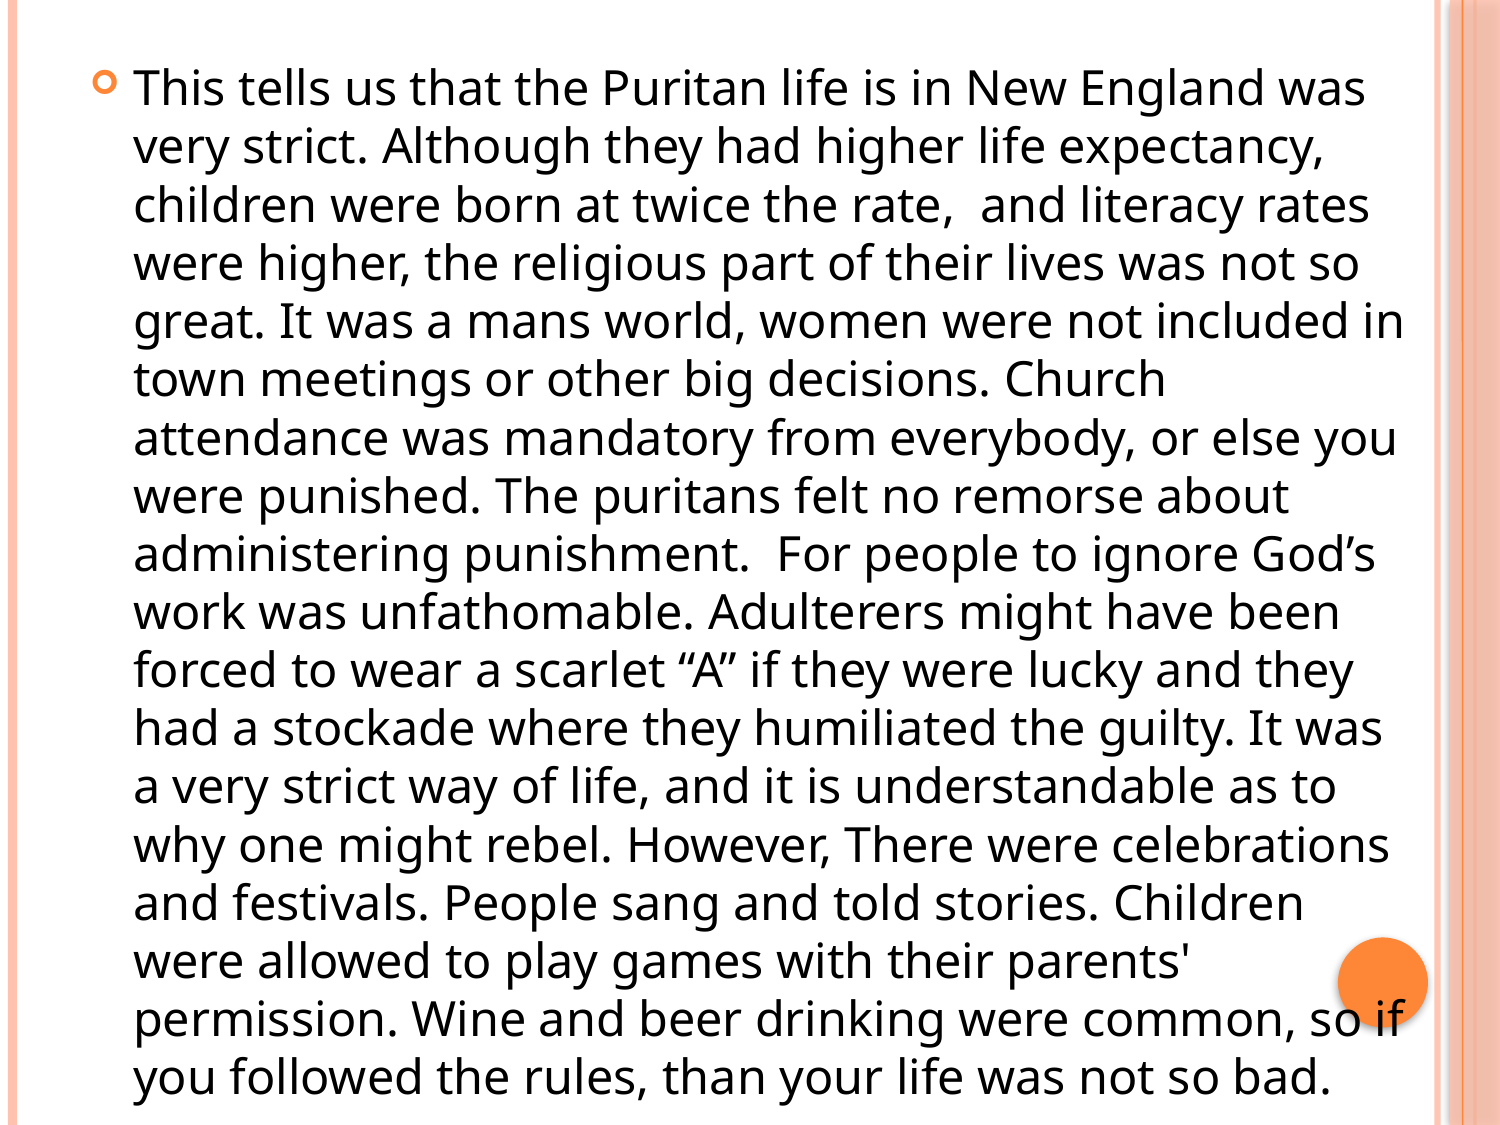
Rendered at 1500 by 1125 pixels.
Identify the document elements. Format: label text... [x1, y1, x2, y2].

list This tells us that the Puritan life is in New England was very strict. Although they had higher life expectancy, children were born at twice the rate, and literacy rates were higher, the religious part of their lives was not so great. It was a mans world, women were not included in town meetings or other big decisions. Church attendance was mandatory from everybody, or else you were punished. The puritans felt no remorse about administering punishment. For people to ignore God’s work was unfathomable. Adulterers might have been forced to wear a scarlet “A” if they were lucky and they had a stockade where they humiliated the guilty. It was a very strict way of life, and it is understandable as to why one might rebel. However, There were celebrations and festivals. People sang and told stories. Children were allowed to play games with their parents' permission. Wine and beer drinking were common, so if you followed the rules, than your life was not so bad. [75, 50, 1425, 1125]
